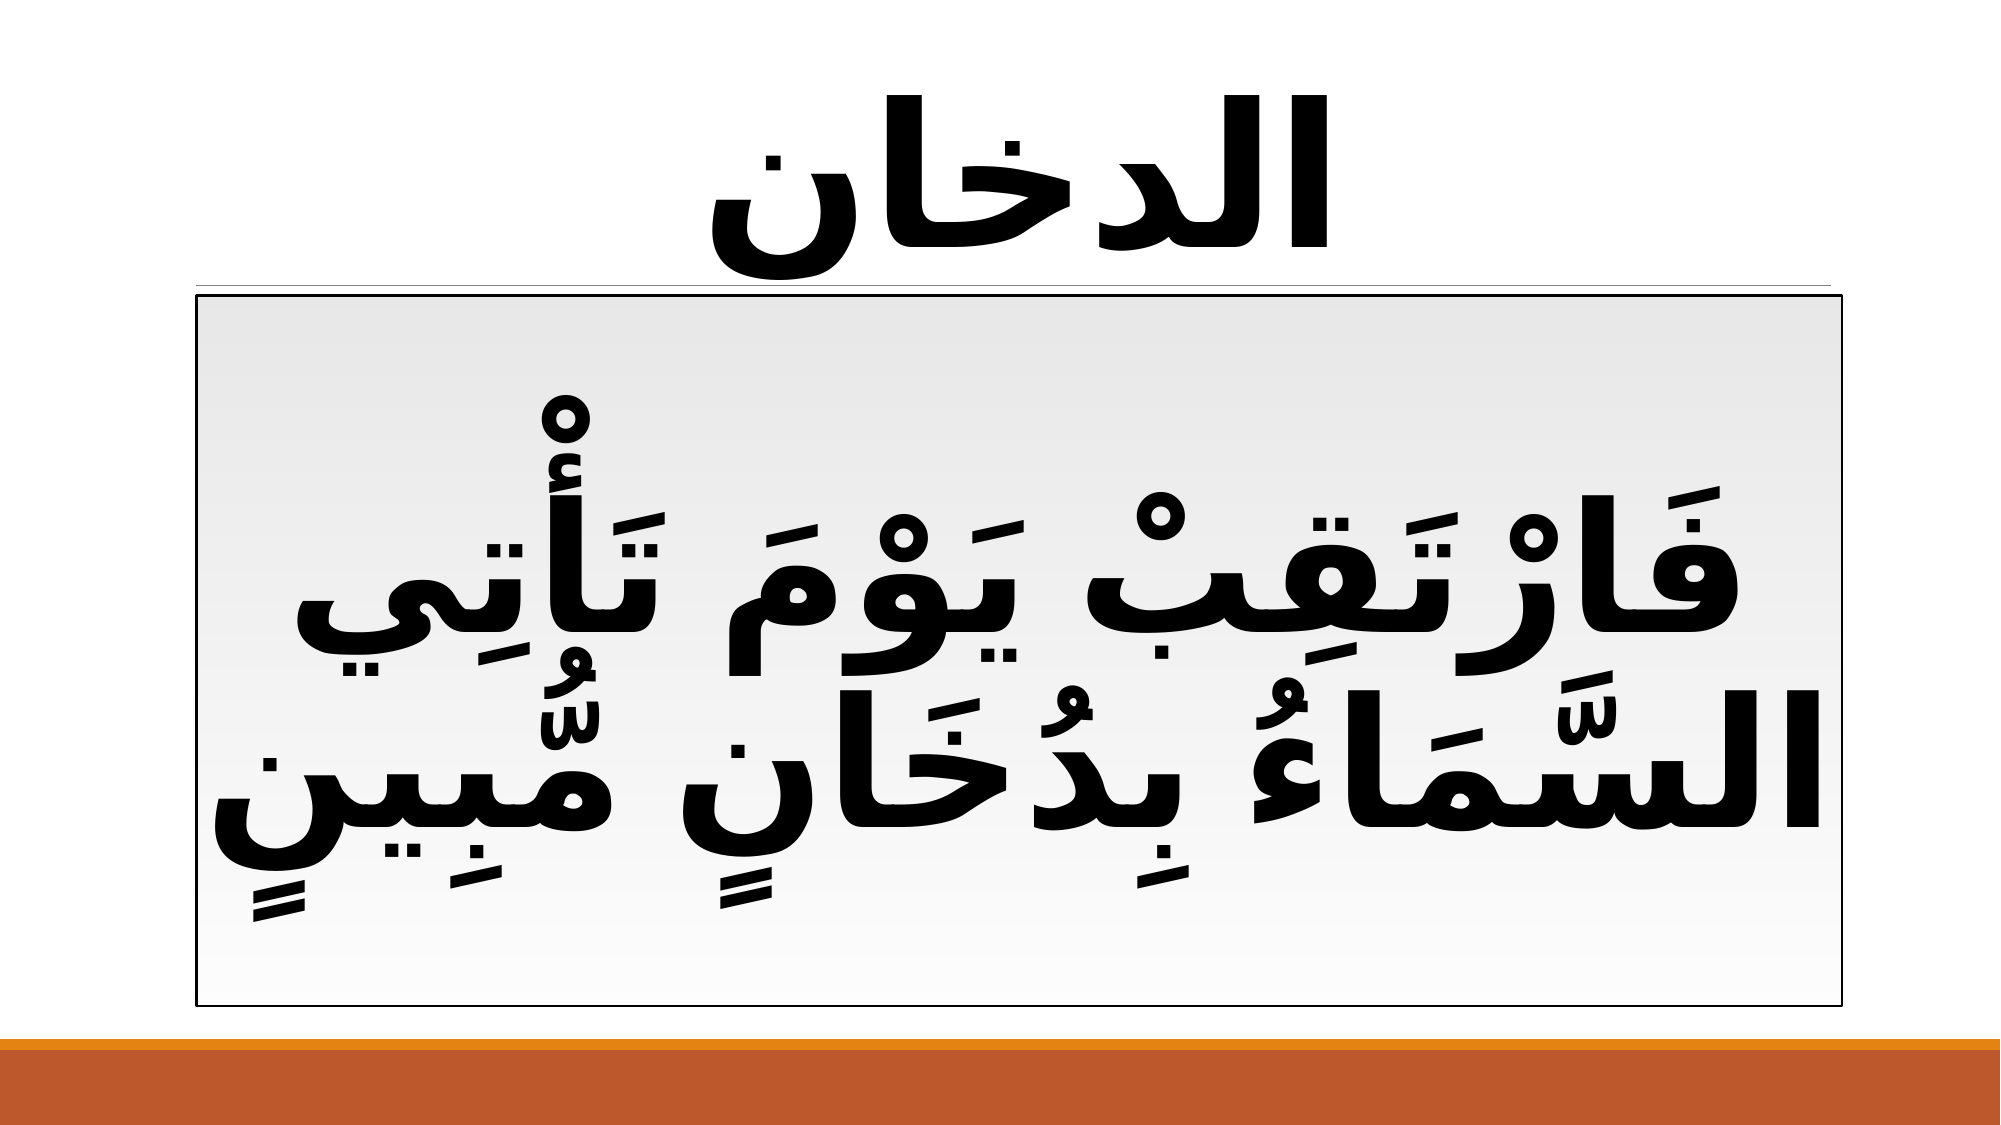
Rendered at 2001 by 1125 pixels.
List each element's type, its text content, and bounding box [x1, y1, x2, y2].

list فَارْتَقِبْ يَوْمَ تَأْتِي السَّمَاءُ بِدُخَانٍ مُّبِينٍ [195, 294, 1843, 1007]
title الدخان [232, 44, 1813, 294]
